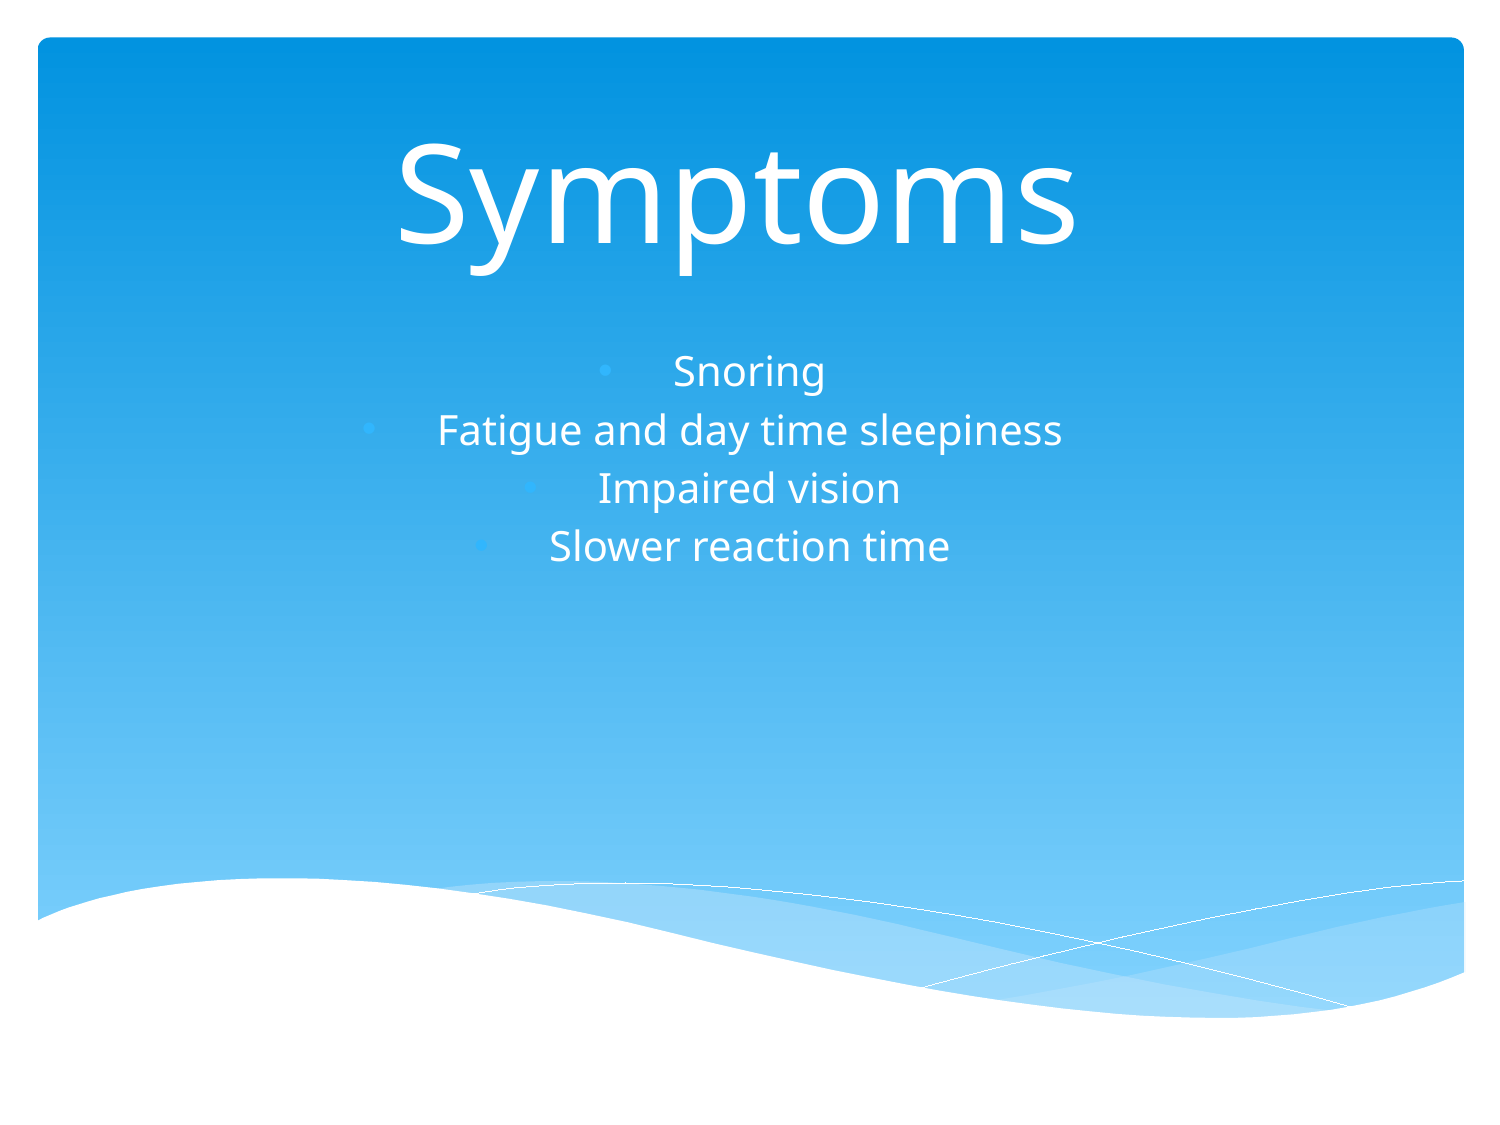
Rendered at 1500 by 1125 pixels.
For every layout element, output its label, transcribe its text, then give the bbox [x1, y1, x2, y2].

title Symptoms [99, 87, 1375, 279]
subtitle Snoring Fatigue and day time sleepiness Impaired vision Slower reaction time [187, 337, 1238, 625]
